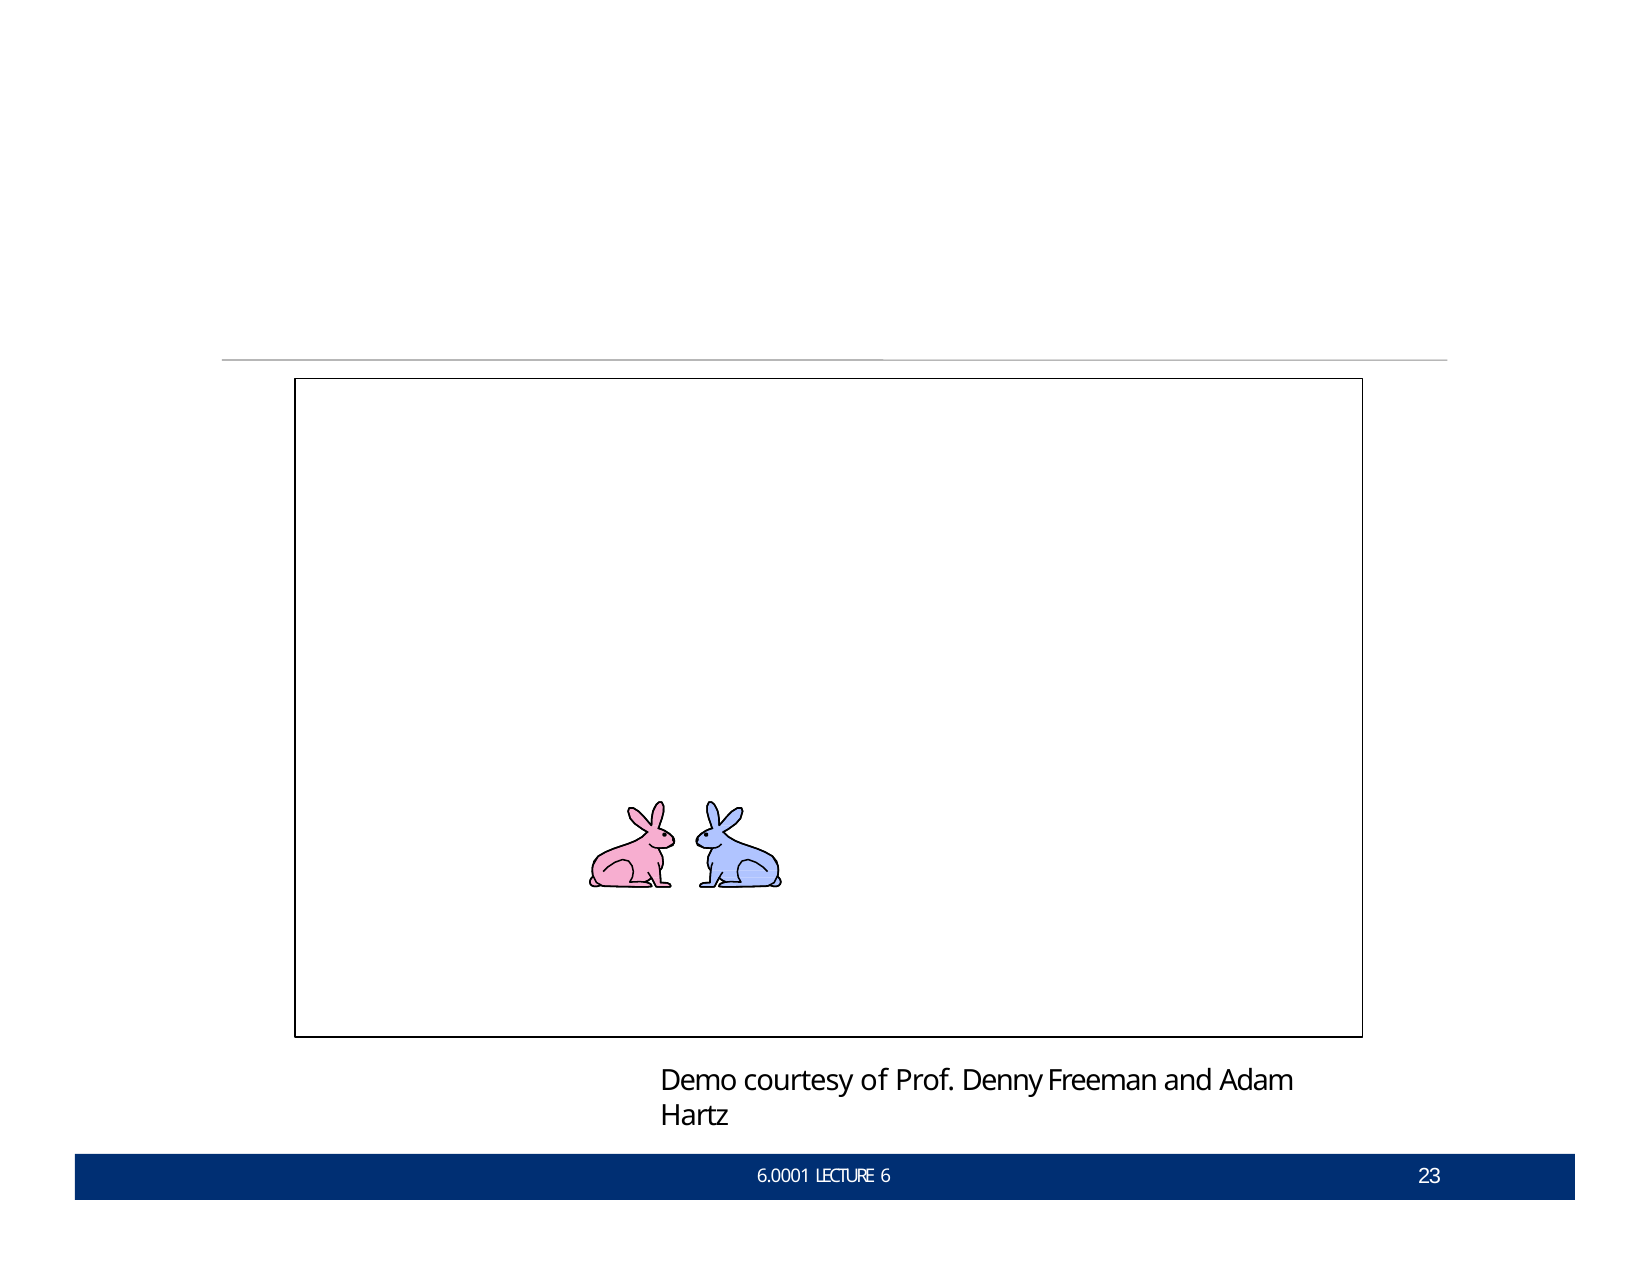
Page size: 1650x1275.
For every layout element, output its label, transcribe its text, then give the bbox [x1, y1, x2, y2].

text_box [592, 832, 652, 887]
text_box [658, 848, 664, 871]
text_box [707, 848, 713, 871]
text_box [617, 826, 659, 882]
text_box [712, 826, 754, 882]
text_box 23 [1416, 1165, 1443, 1189]
text_box [628, 807, 652, 833]
text_box [696, 828, 722, 849]
text_box [707, 802, 720, 829]
text_box [718, 832, 779, 887]
text_box [294, 378, 1363, 1038]
footer 6.0001 LECTURE 6 [754, 1162, 897, 1275]
text_box Demo courtesy of Prof. Denny Freeman and Adam Hartz [658, 1058, 1329, 1131]
text_box [649, 828, 675, 849]
text_box [699, 862, 723, 887]
text_box [770, 876, 781, 887]
text_box [647, 862, 671, 887]
text_box [651, 802, 664, 829]
text_box [589, 876, 601, 887]
